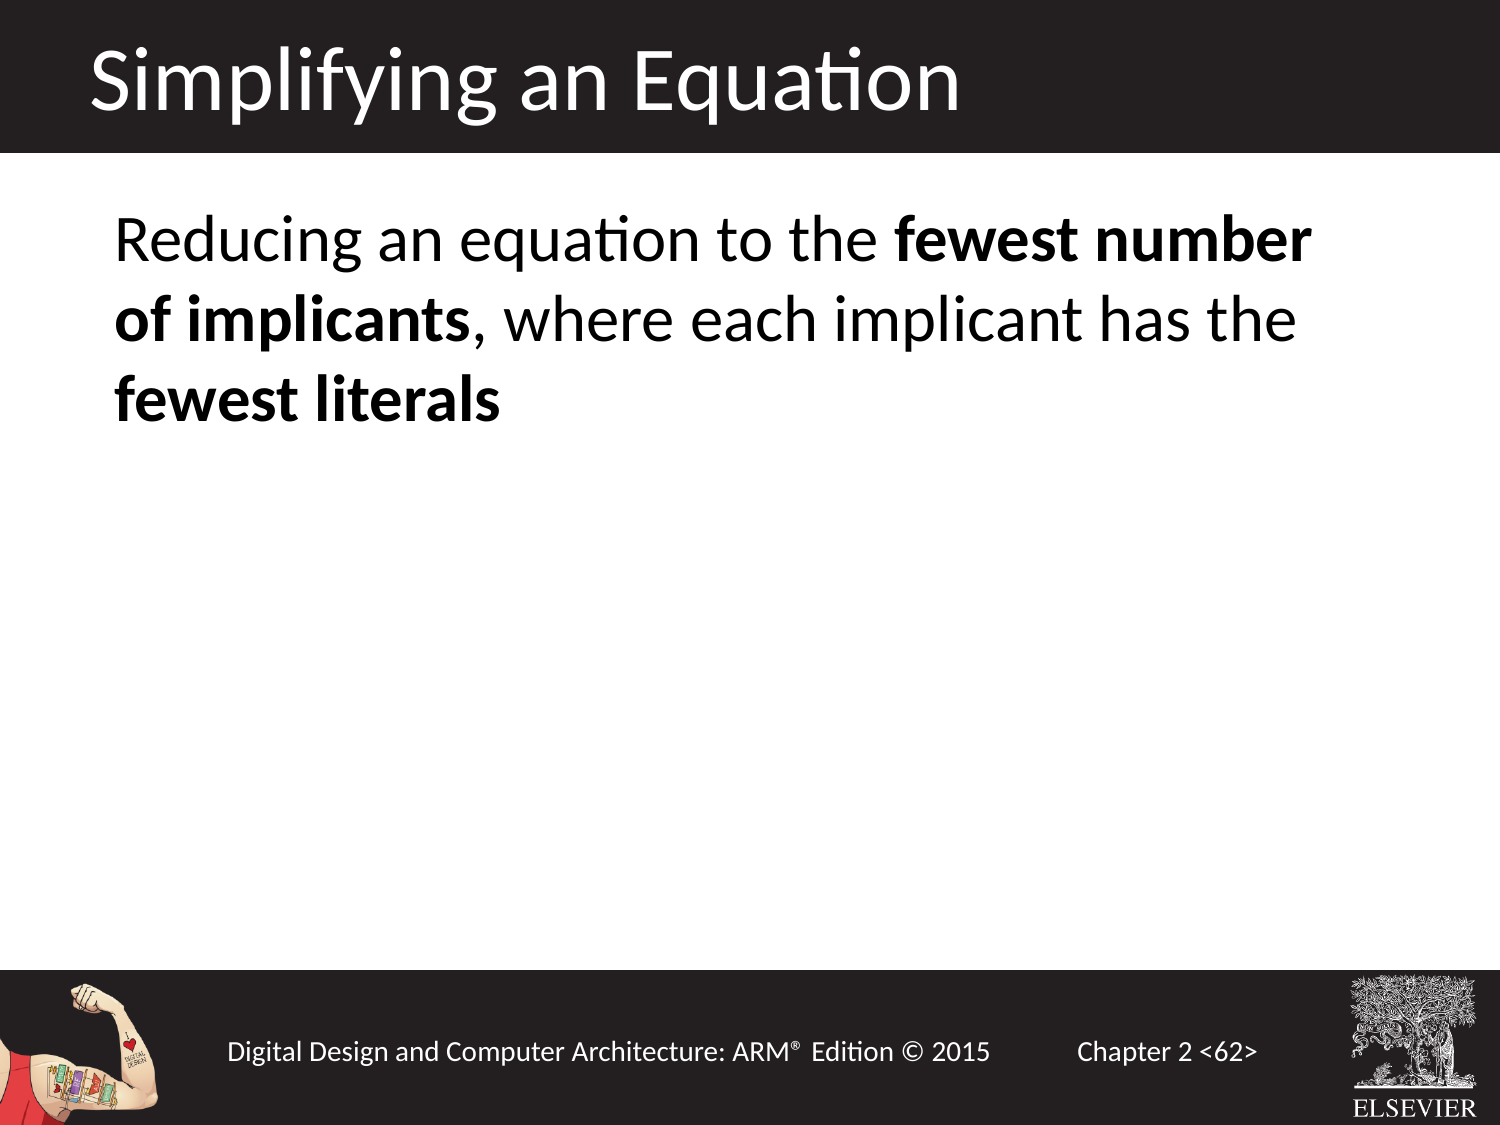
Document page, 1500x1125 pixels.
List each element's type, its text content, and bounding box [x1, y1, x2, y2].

picture [0, 979, 163, 1125]
picture [1350, 974, 1477, 1117]
text_box Reducing an equation to the fewest number of implicants, where each implicant has the fewest literals [99, 187, 1375, 582]
text_box Simplifying an Equation [75, 11, 1375, 136]
